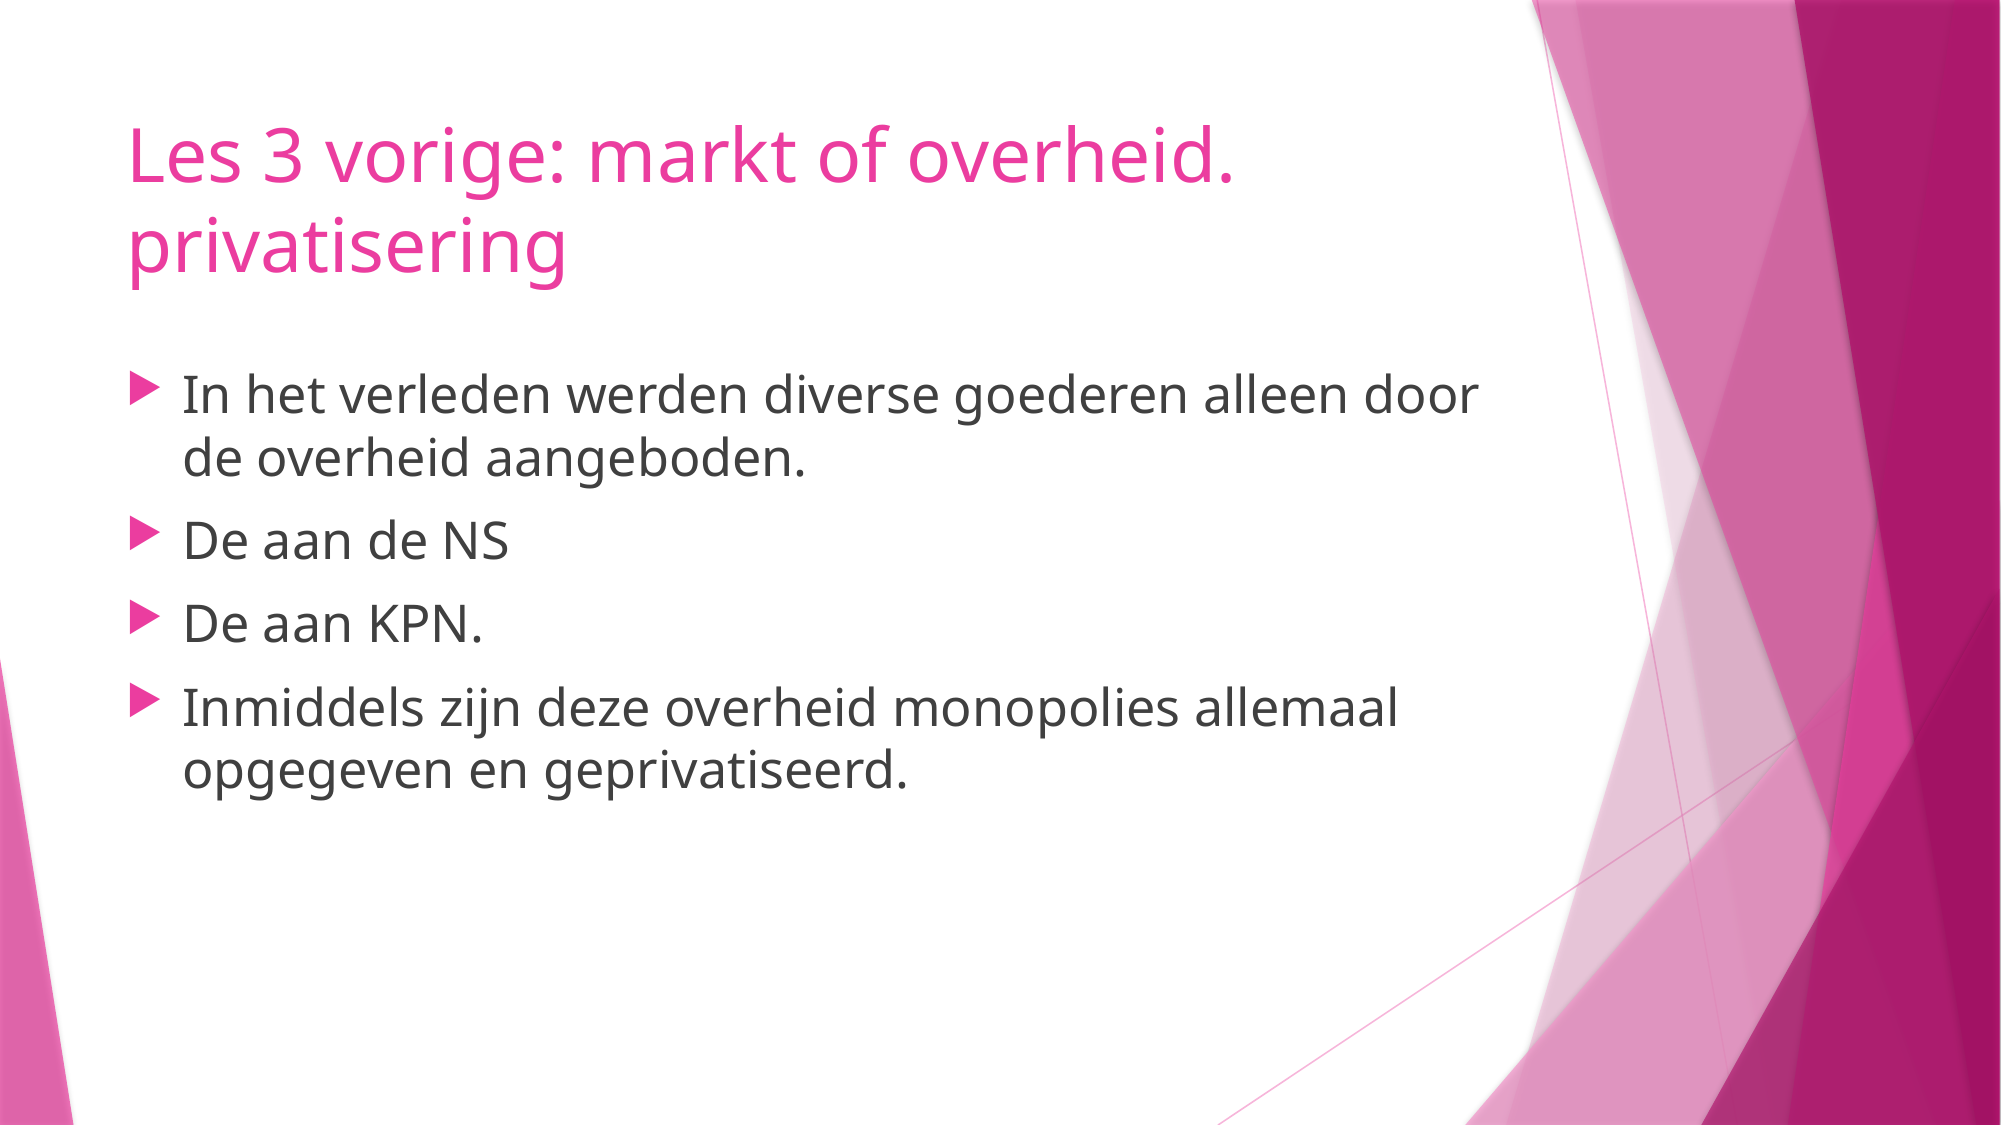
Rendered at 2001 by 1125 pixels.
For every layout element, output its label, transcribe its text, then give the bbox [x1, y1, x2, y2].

list In het verleden werden diverse goederen alleen door de overheid aangeboden. De aan de NS De aan KPN. Inmiddels zijn deze overheid monopolies allemaal opgegeven en geprivatiseerd. [111, 354, 1522, 992]
title Les 3 vorige: markt of overheid. privatisering [111, 99, 1522, 317]
